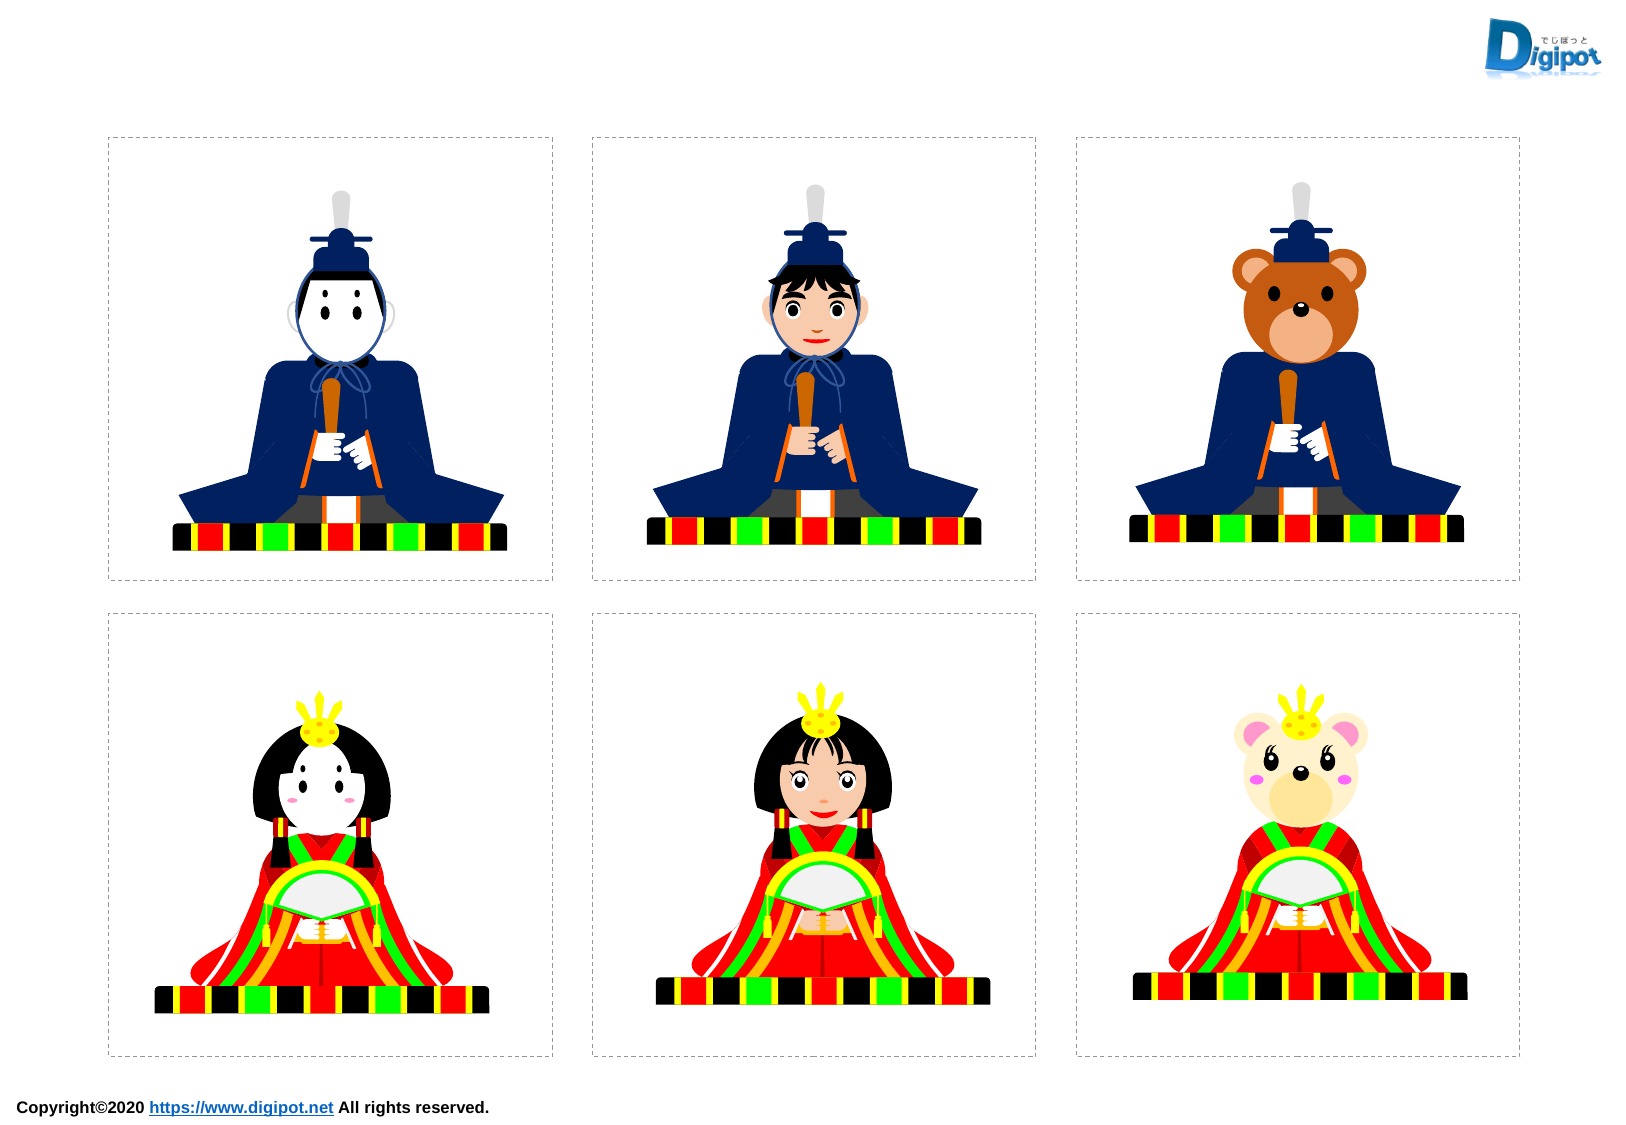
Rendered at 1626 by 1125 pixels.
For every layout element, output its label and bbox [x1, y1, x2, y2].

text_box [655, 681, 991, 1005]
text_box [154, 690, 490, 1014]
picture [1485, 18, 1602, 82]
text_box [1132, 683, 1468, 1000]
text_box [1129, 181, 1465, 543]
text_box [172, 190, 508, 551]
text_box [646, 184, 982, 545]
